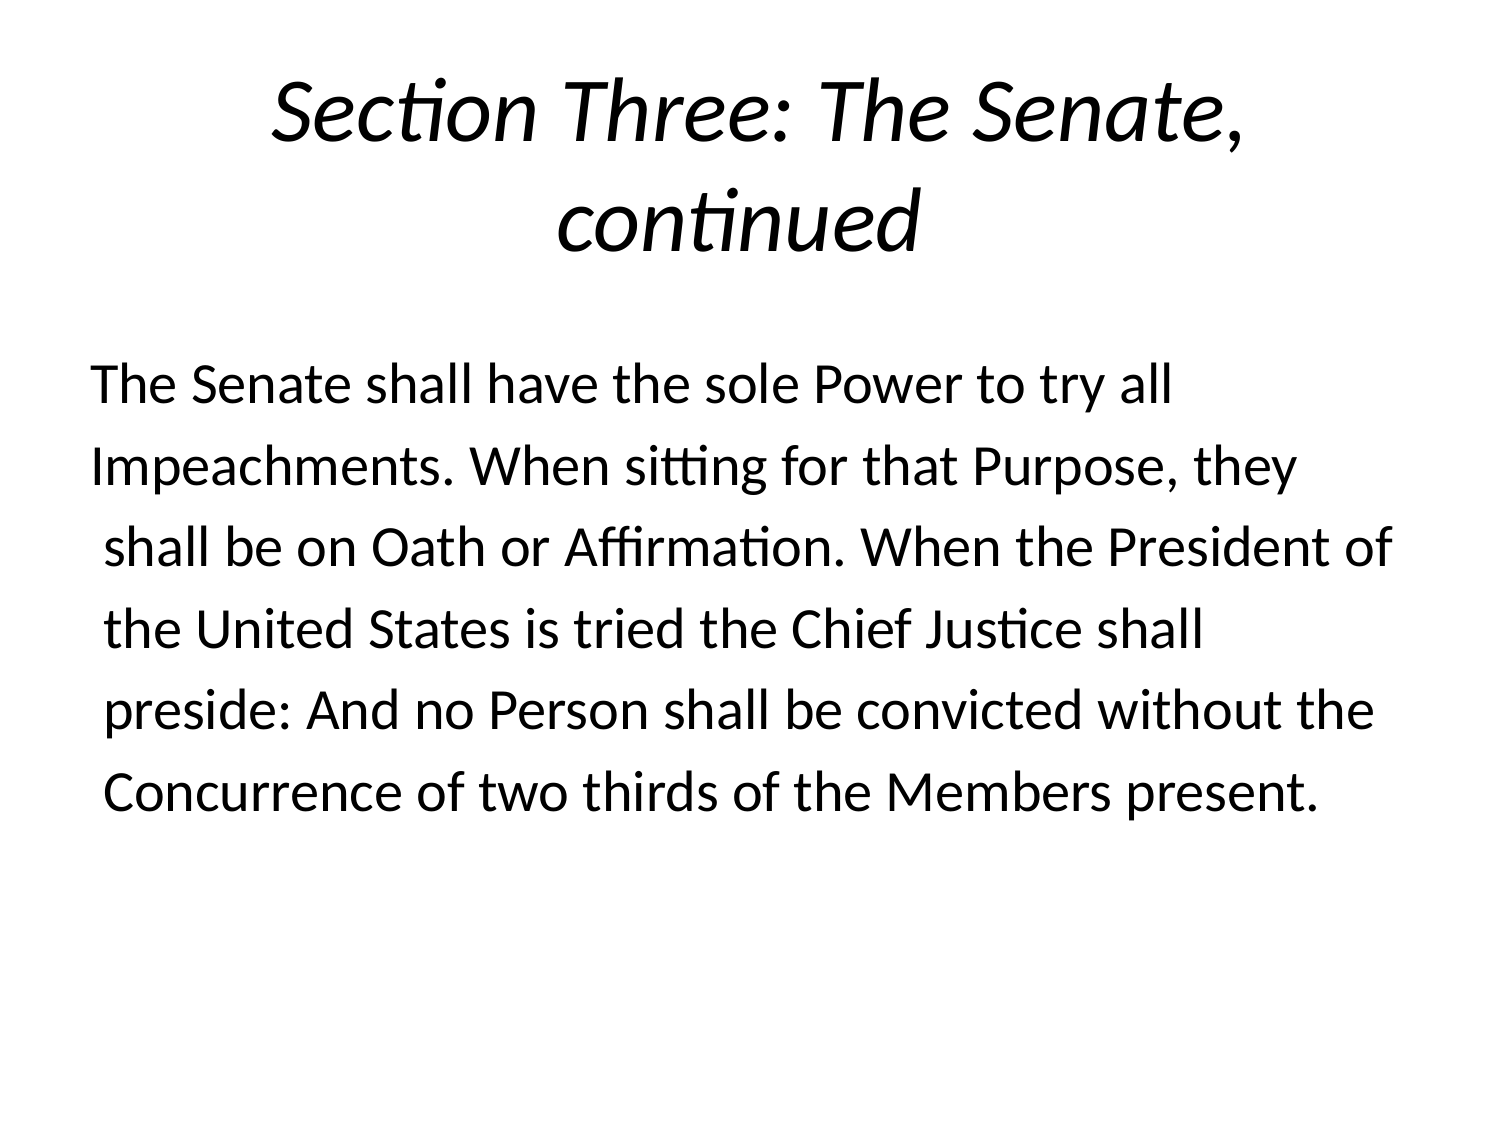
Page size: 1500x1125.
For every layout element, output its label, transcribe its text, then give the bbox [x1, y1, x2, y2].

list The Senate shall have the sole Power to try all Impeachments. When sitting for that Purpose, they shall be on Oath or Affirmation. When the President of the United States is tried the Chief Justice shall preside: And no Person shall be convicted without the Concurrence of two thirds of the Members present. [74, 337, 1426, 1006]
title Section Three: The Senate, continued [74, 44, 1426, 276]
